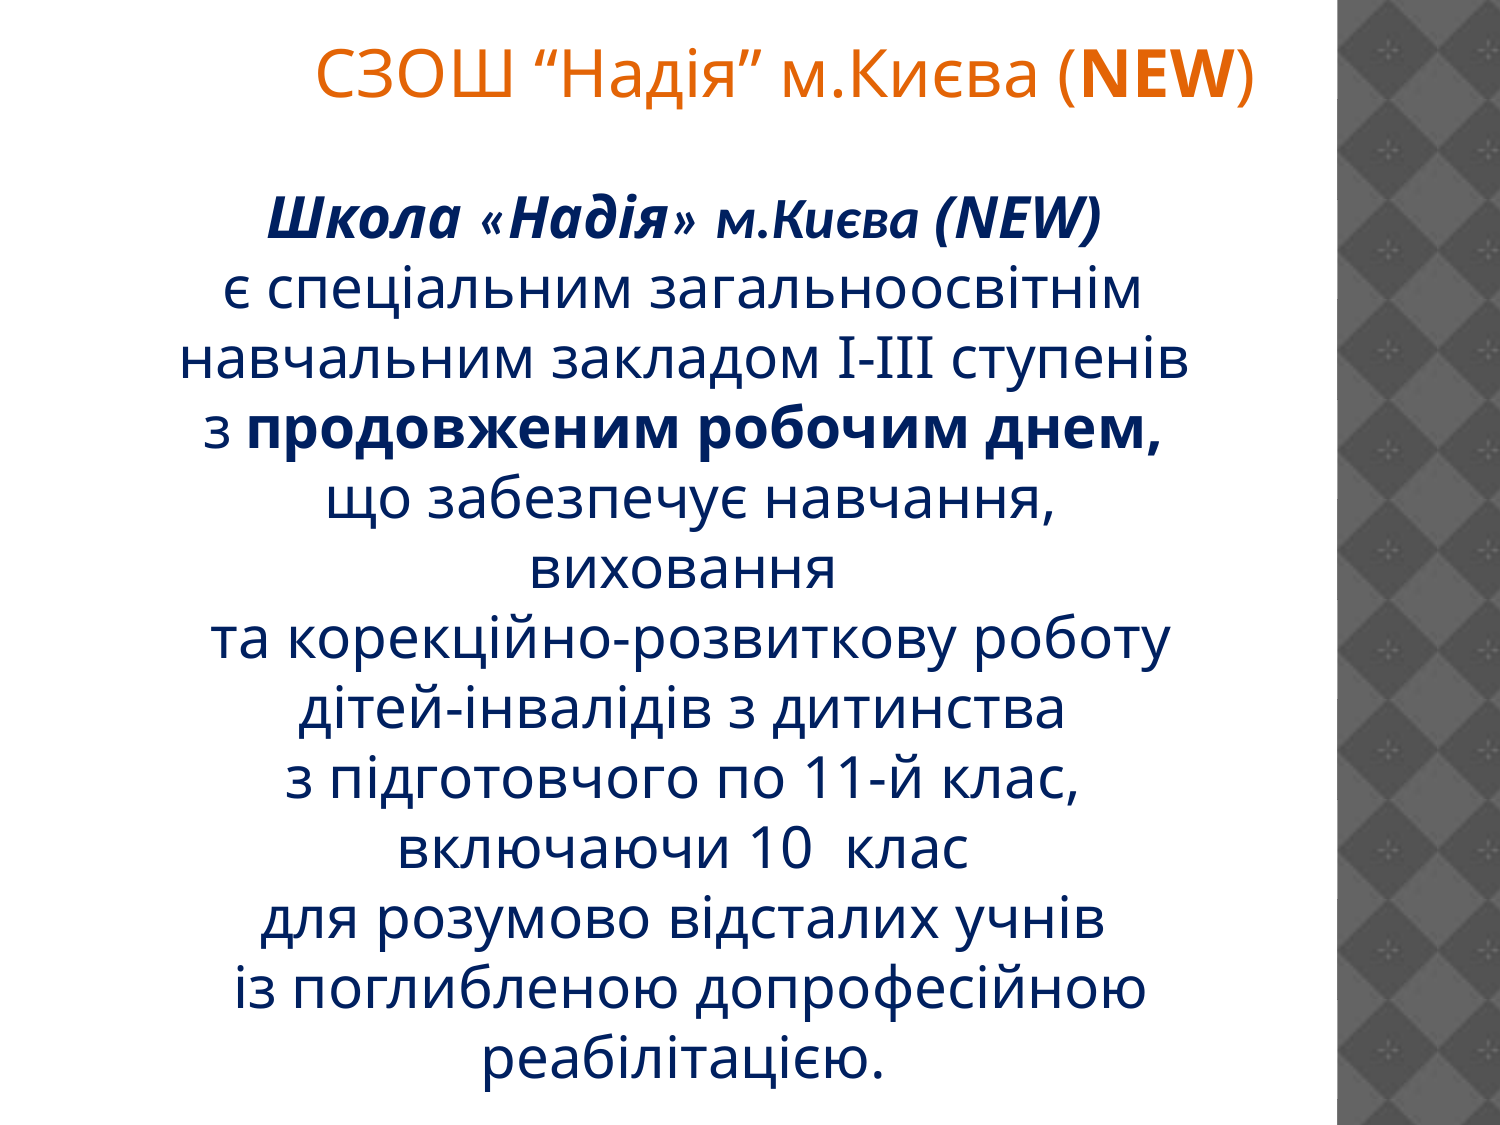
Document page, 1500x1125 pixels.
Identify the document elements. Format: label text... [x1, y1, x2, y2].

text_box Школа «Надія» м.Києва (NEW) є спеціальним загальноосвітнім навчальним закладом I-III ступенів з продовженим робочим днем, що забезпечує навчання, виховання та корекційно-розвиткову роботу дітей-інвалідів з дитинства з підготовчого по 11-й клас, включаючи 10 клас для розумово відсталих учнів із поглибленою допрофесійною реабілітацією. [159, 172, 1223, 1125]
text_box СЗОШ “Надія” м.Києва (NEW) [76, 23, 1270, 118]
picture [1337, 0, 1500, 1125]
